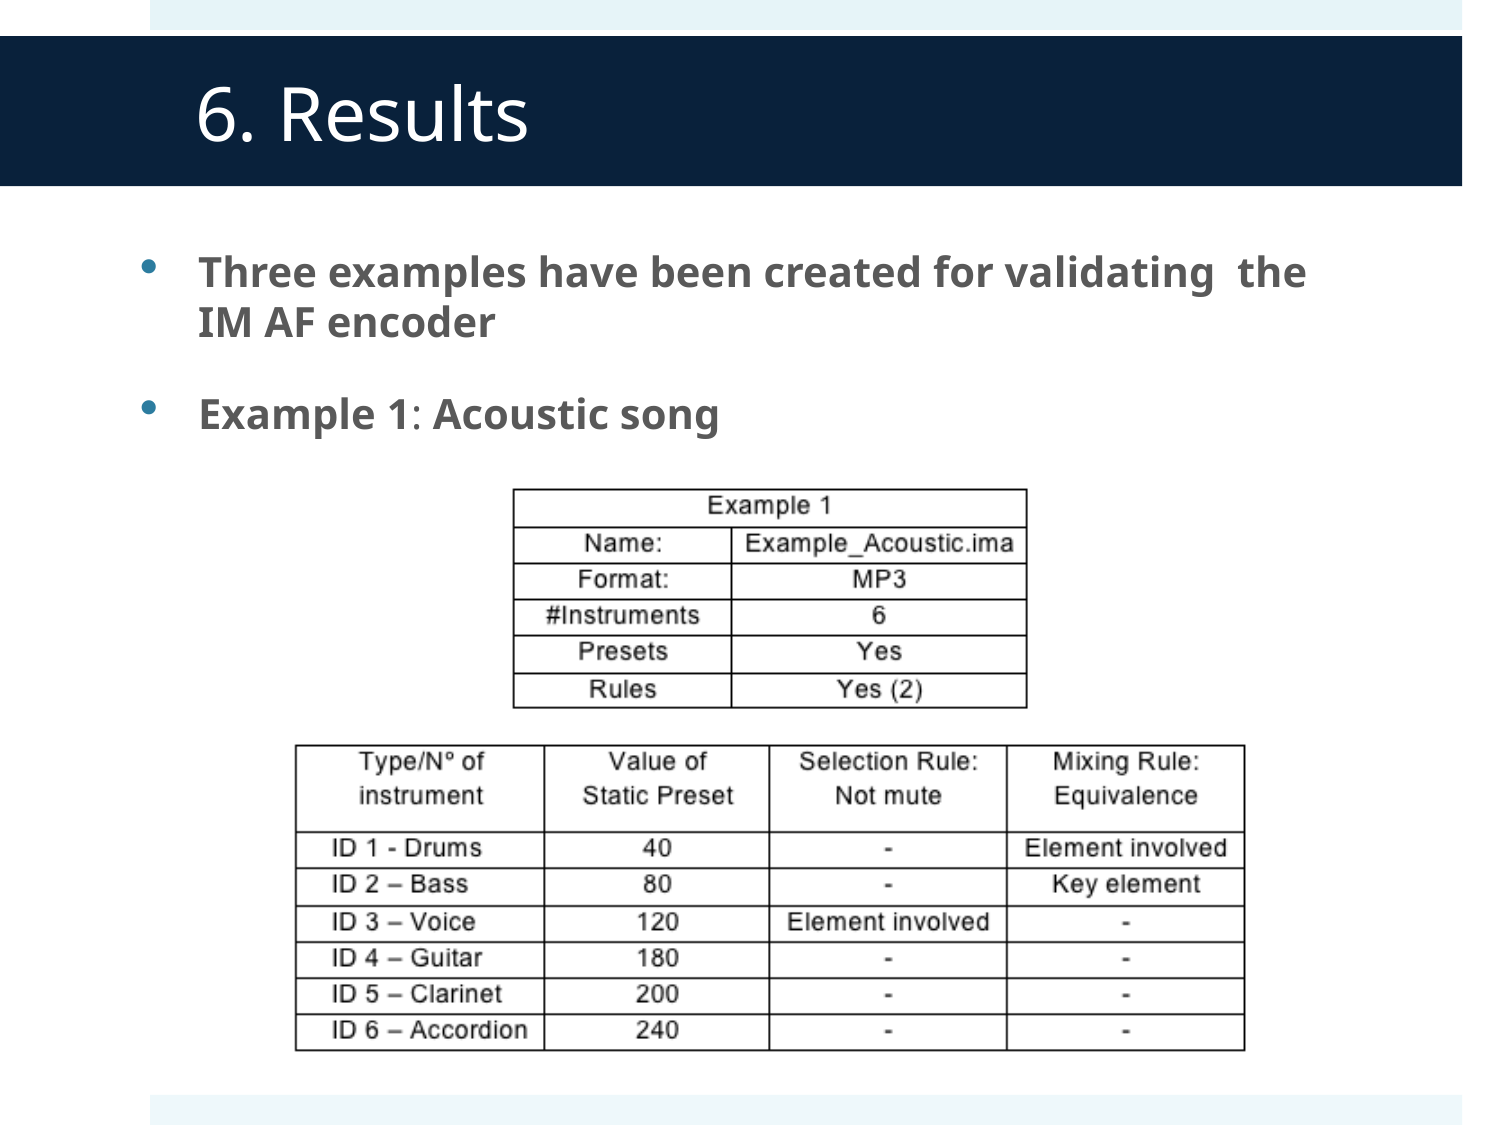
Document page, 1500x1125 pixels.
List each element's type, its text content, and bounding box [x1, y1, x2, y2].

list Three examples have been created for validating the IM AF encoder Example 1: Acoustic song [126, 238, 1407, 972]
picture [280, 471, 1253, 1057]
title 6. Results [0, 36, 1463, 187]
